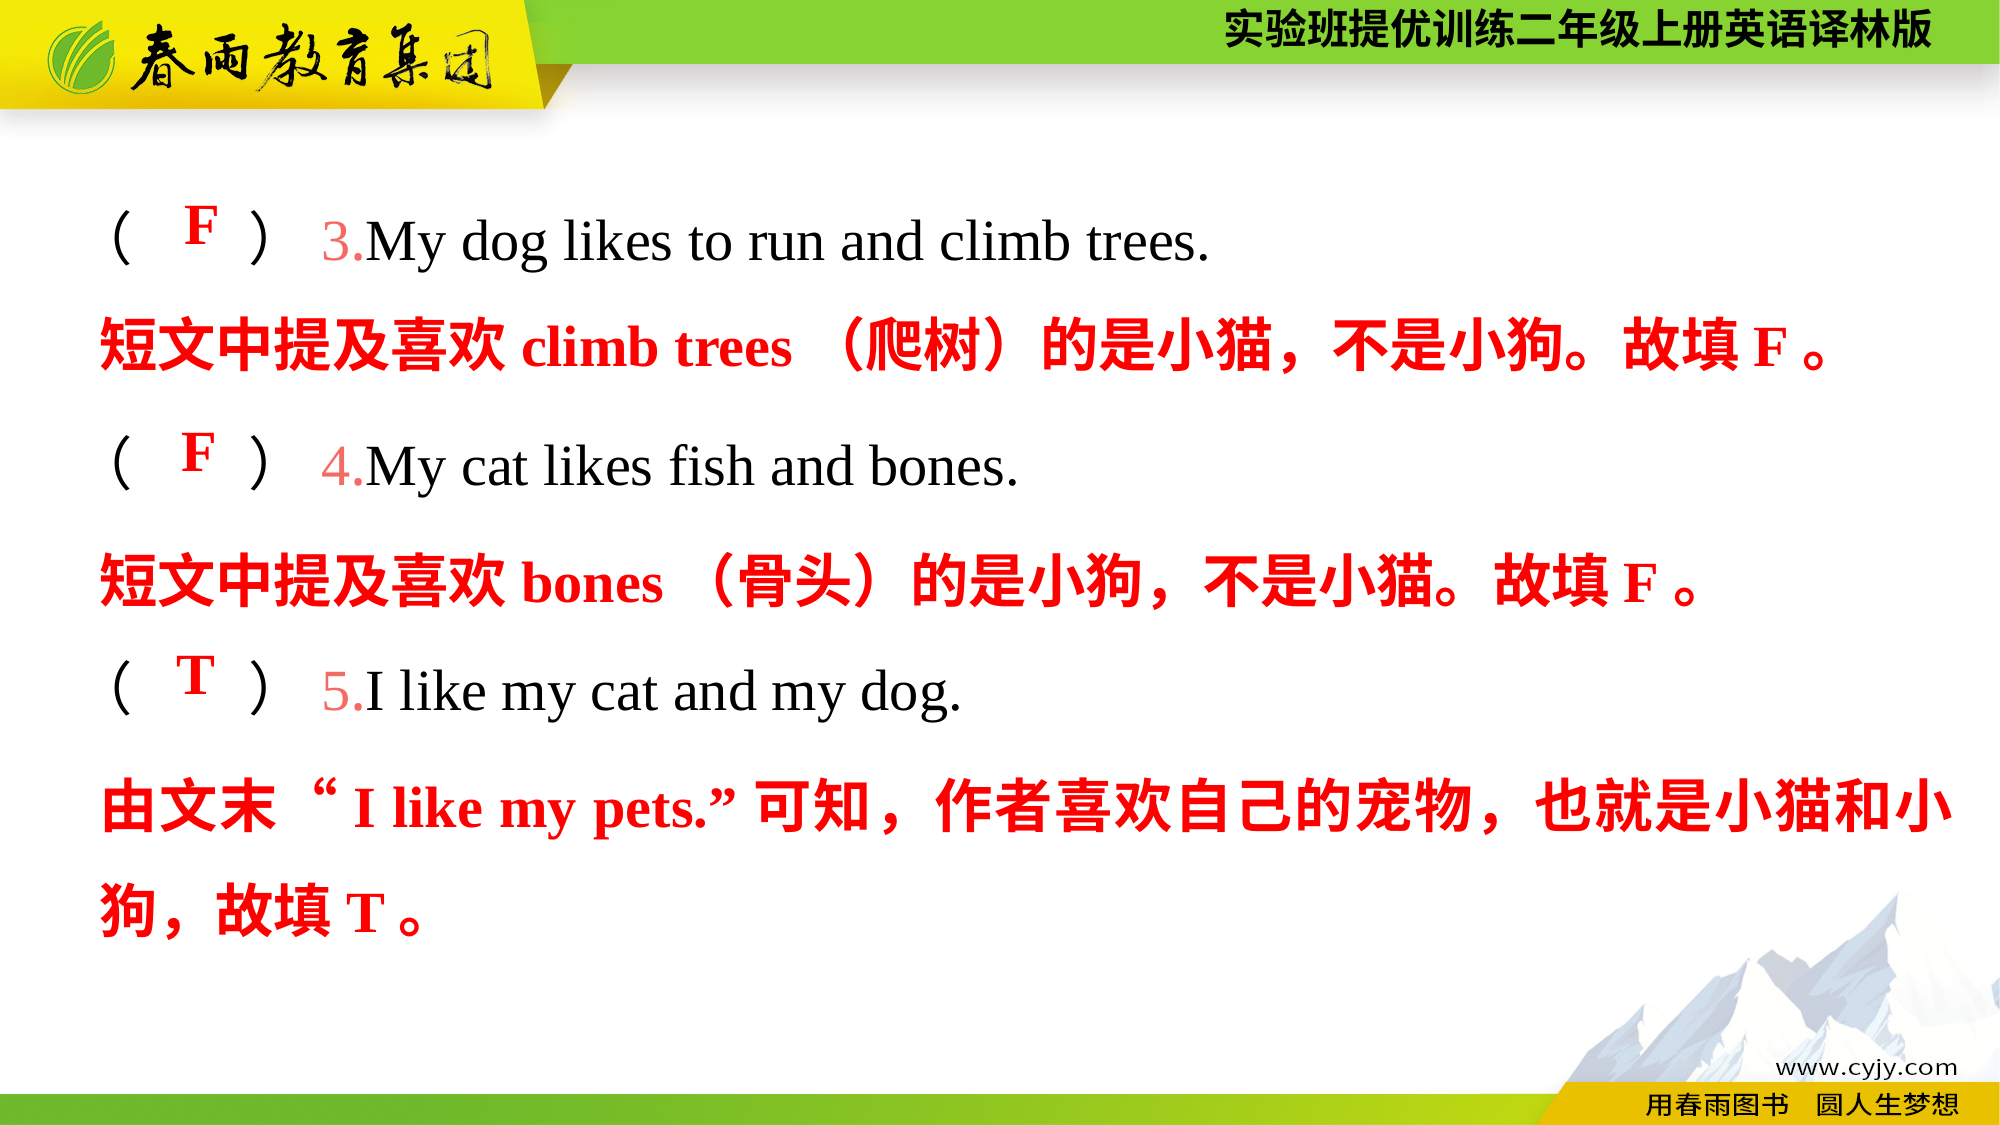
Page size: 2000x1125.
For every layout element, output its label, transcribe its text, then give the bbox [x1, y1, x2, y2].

text_box 短文中提及喜欢climb trees（爬树）的是小猫，不是小狗。故填F。 [84, 265, 1969, 386]
text_box F [166, 405, 232, 491]
text_box F [169, 179, 235, 264]
list （ ）3.My dog likes to run and climb trees. （ ）4.My cat likes fish and bones. （ ）5.I like my cat and my dog. [59, 160, 1944, 736]
text_box 由文末“I like my pets.”可知，作者喜欢自己的宠物，也就是小猫和小狗，故填T。 [84, 726, 1969, 952]
text_box 短文中提及喜欢bones（骨头）的是小狗，不是小猫。故填F。 [84, 502, 1969, 622]
picture [0, 0, 2000, 1125]
text_box T [161, 629, 231, 714]
